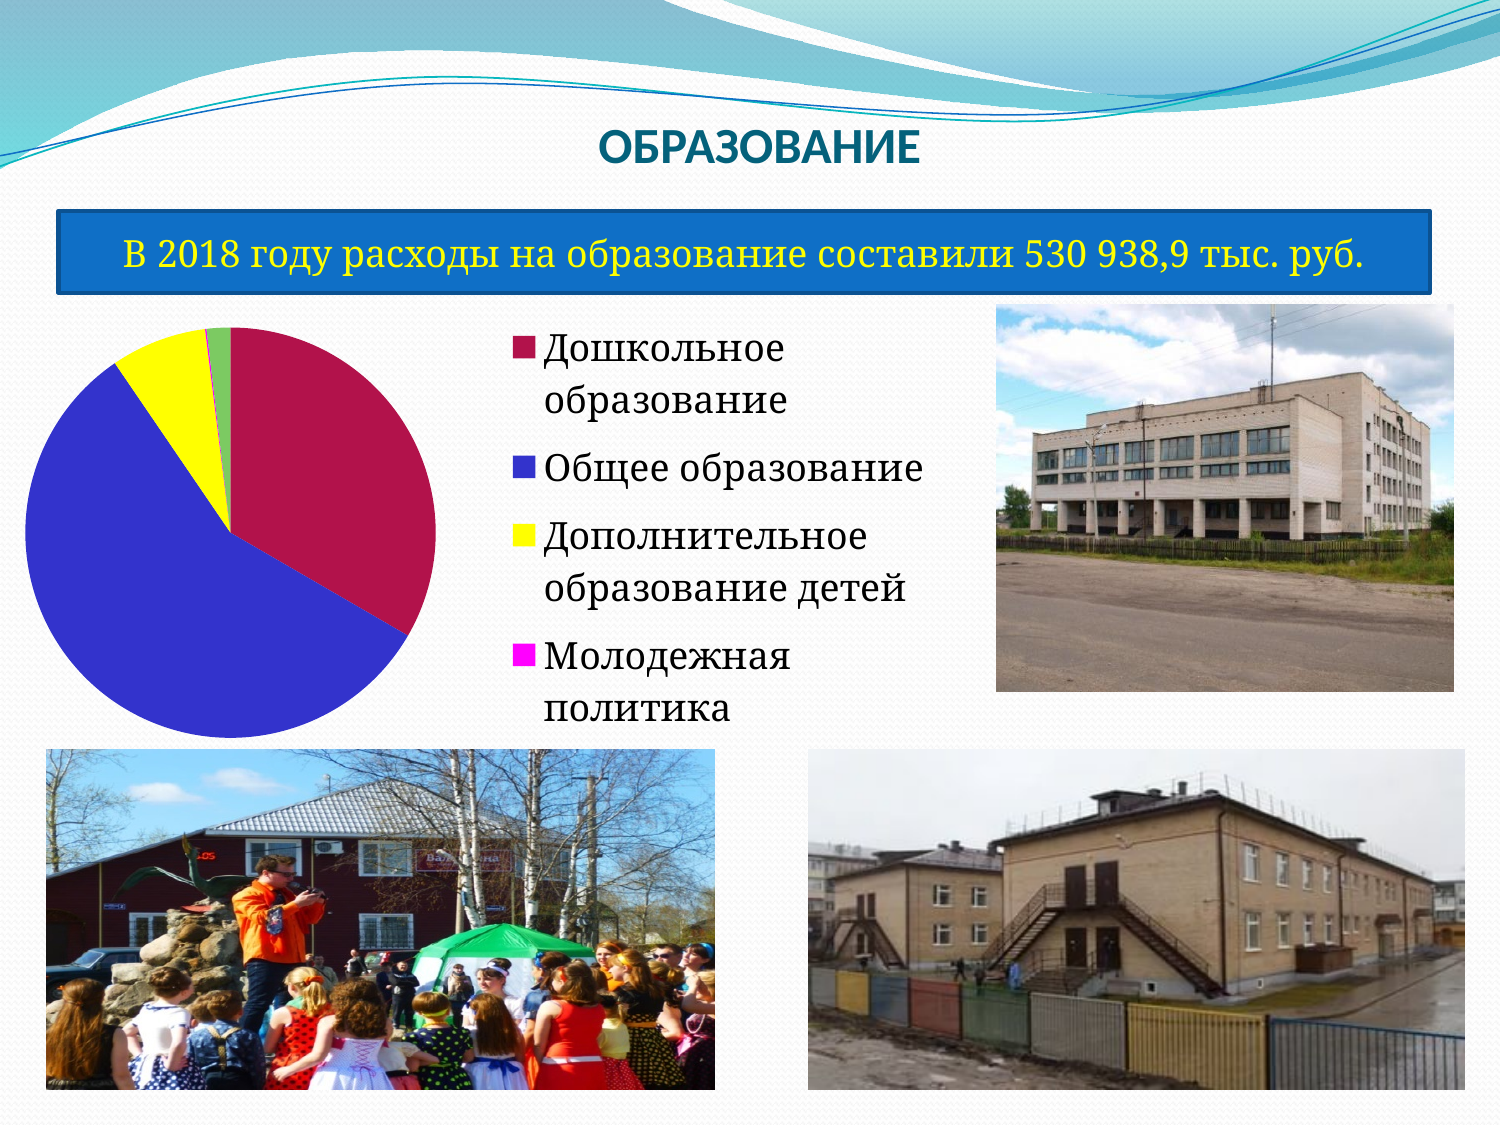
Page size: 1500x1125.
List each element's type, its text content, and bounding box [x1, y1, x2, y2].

picture [995, 304, 1454, 692]
picture [808, 749, 1466, 1091]
title ОБРАЗОВАНИЕ [82, 105, 1438, 175]
text_box В 2018 году расходы на образование составили 530 938,9 тыс. руб. [56, 209, 1432, 295]
picture [46, 784, 716, 1091]
chart [0, 304, 985, 774]
